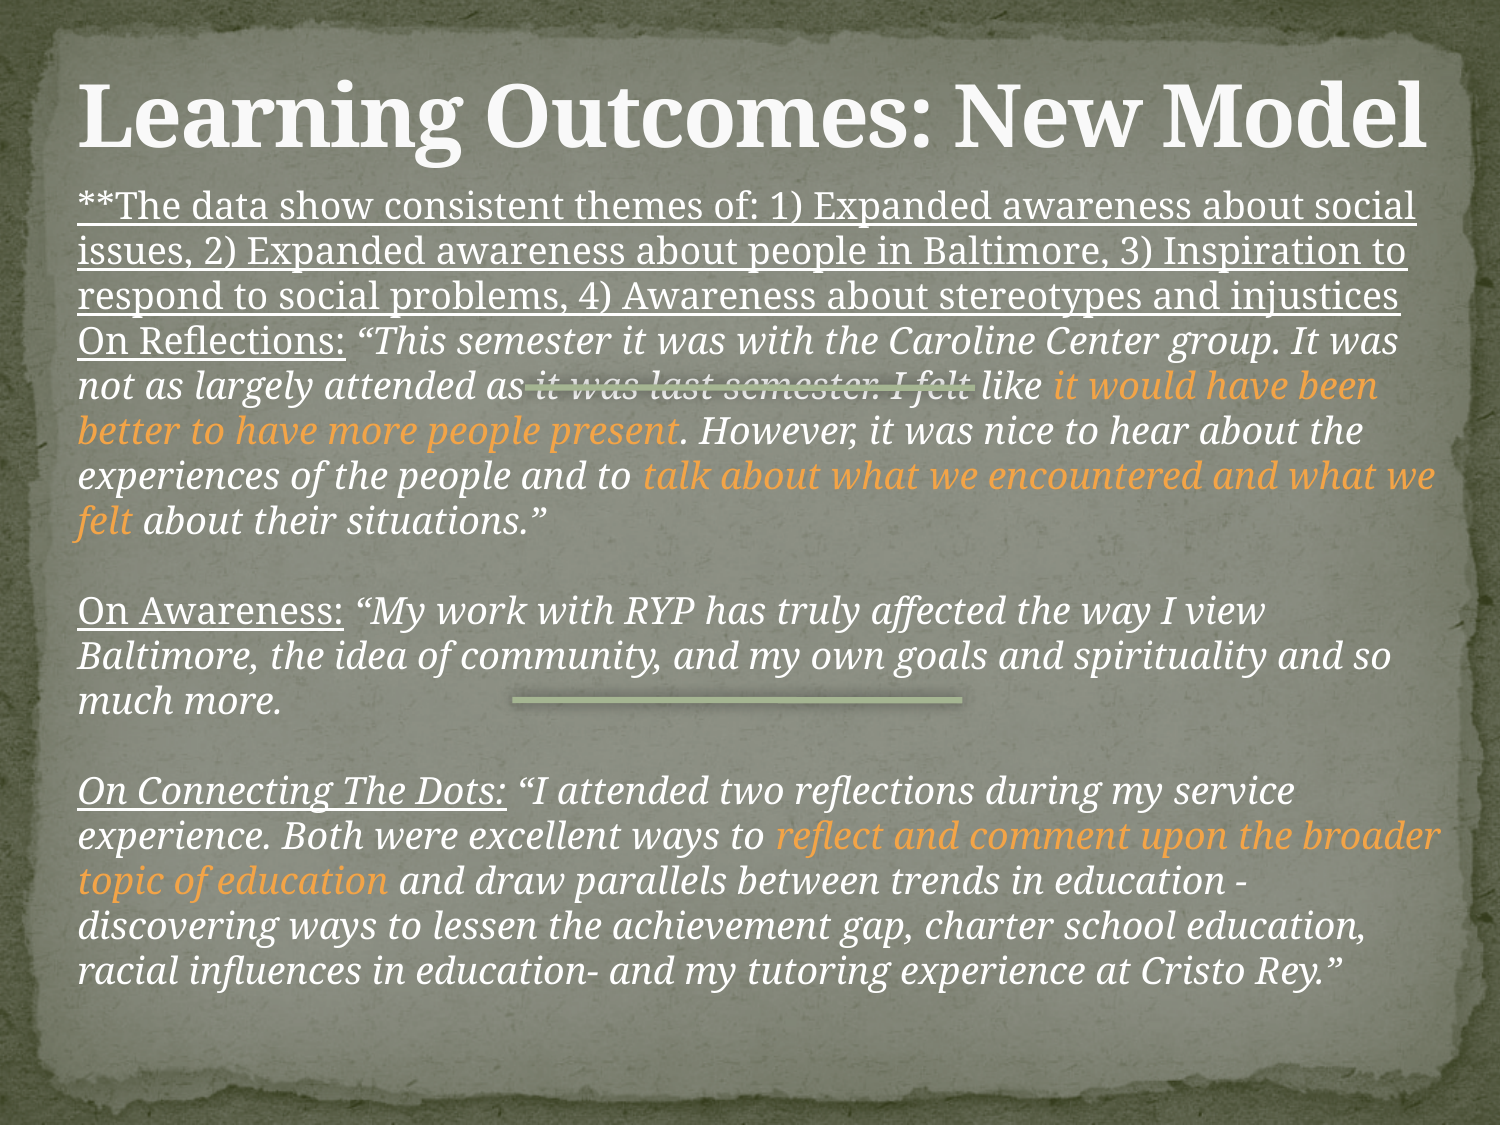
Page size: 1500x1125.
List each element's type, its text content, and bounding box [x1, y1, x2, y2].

text_box **The data show consistent themes of: 1) Expanded awareness about social issues, 2) Expanded awareness about people in Baltimore, 3) Inspiration to respond to social problems, 4) Awareness about stereotypes and injustices On Reflections: “This semester it was with the Caroline Center group. It was not as largely attended as it was last semester. I felt like it would have been better to have more people present. However, it was nice to hear about the experiences of the people and to talk about what we encountered and what we felt about their situations.” On Awareness: “My work with RYP has truly affected the way I view Baltimore, the idea of community, and my own goals and spirituality and so much more. On Connecting The Dots: “I attended two reflections during my service experience. Both were excellent ways to reflect and comment upon the broader topic of education and draw parallels between trends in education - discovering ways to lessen the achievement gap, charter school education, racial influences in education- and my tutoring experience at Cristo Rey.” [62, 174, 1463, 1000]
title Learning Outcomes: New Model [62, 12, 1450, 174]
